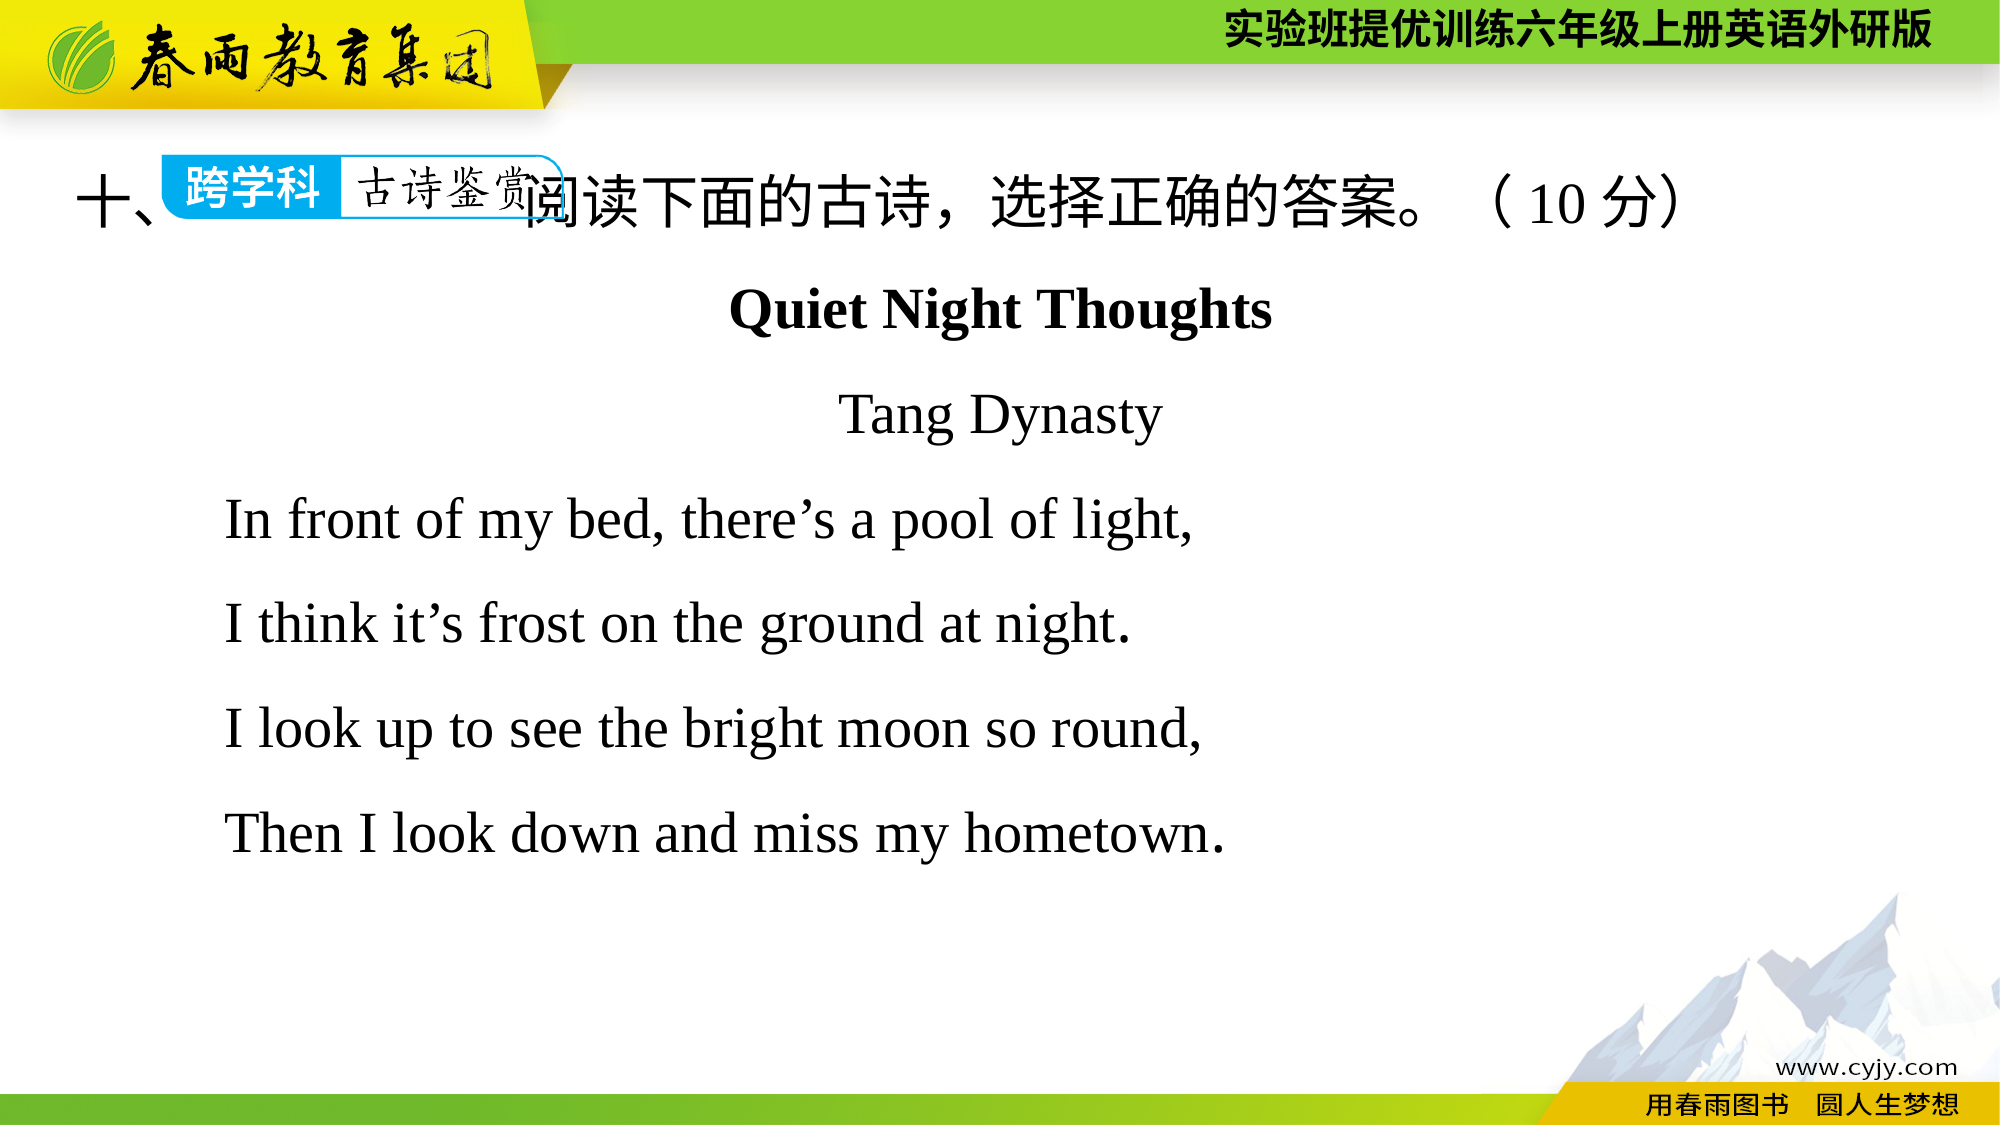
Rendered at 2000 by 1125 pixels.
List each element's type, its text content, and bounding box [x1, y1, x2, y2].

picture [0, 0, 2000, 1125]
list 十、 阅读下面的古诗，选择正确的答案。（10分） Quiet Night Thoughts Tang Dynasty In front of my bed, there’s a pool of light, I think it’s frost on the ground at night. I look up to see the bright moon so round, Then I look down and miss my hometown. [59, 122, 1944, 880]
